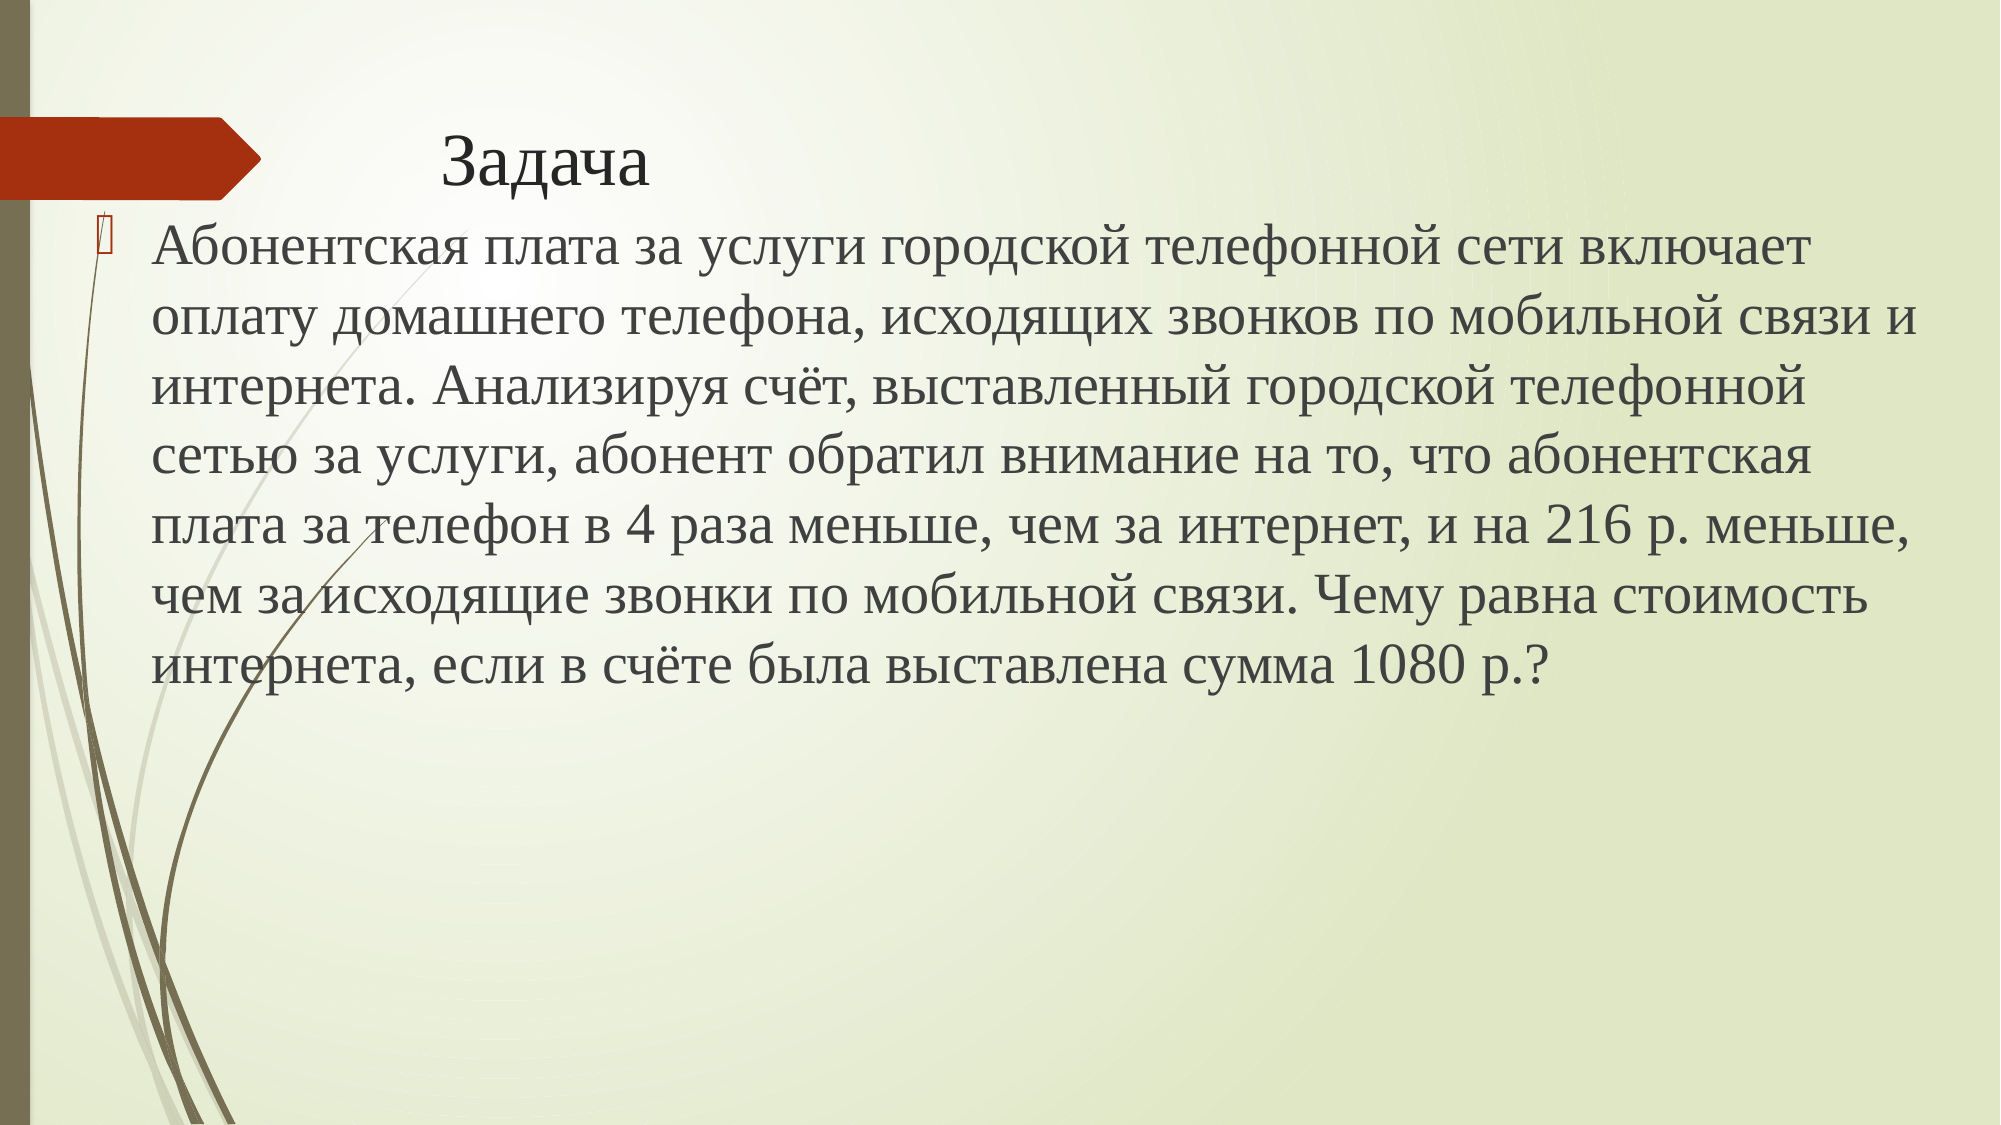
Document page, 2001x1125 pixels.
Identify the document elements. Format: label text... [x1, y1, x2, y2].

title Задача [425, 102, 1888, 198]
list Абонентская плата за услуги городской телефонной сети включает оплату домашнего телефона, исходящих звонков по мобильной связи и интернета. Анализируя счёт, выставленный городской телефонной сетью за услуги, абонент обратил внимание на то, что абонентская плата за телефон в 4 раза меньше, чем за интернет, и на 216 р. меньше, чем за исходящие звонки по мобильной связи. Чему равна стоимость интернета, если в счёте была выставлена сумма 1080 р.? [80, 198, 1942, 988]
